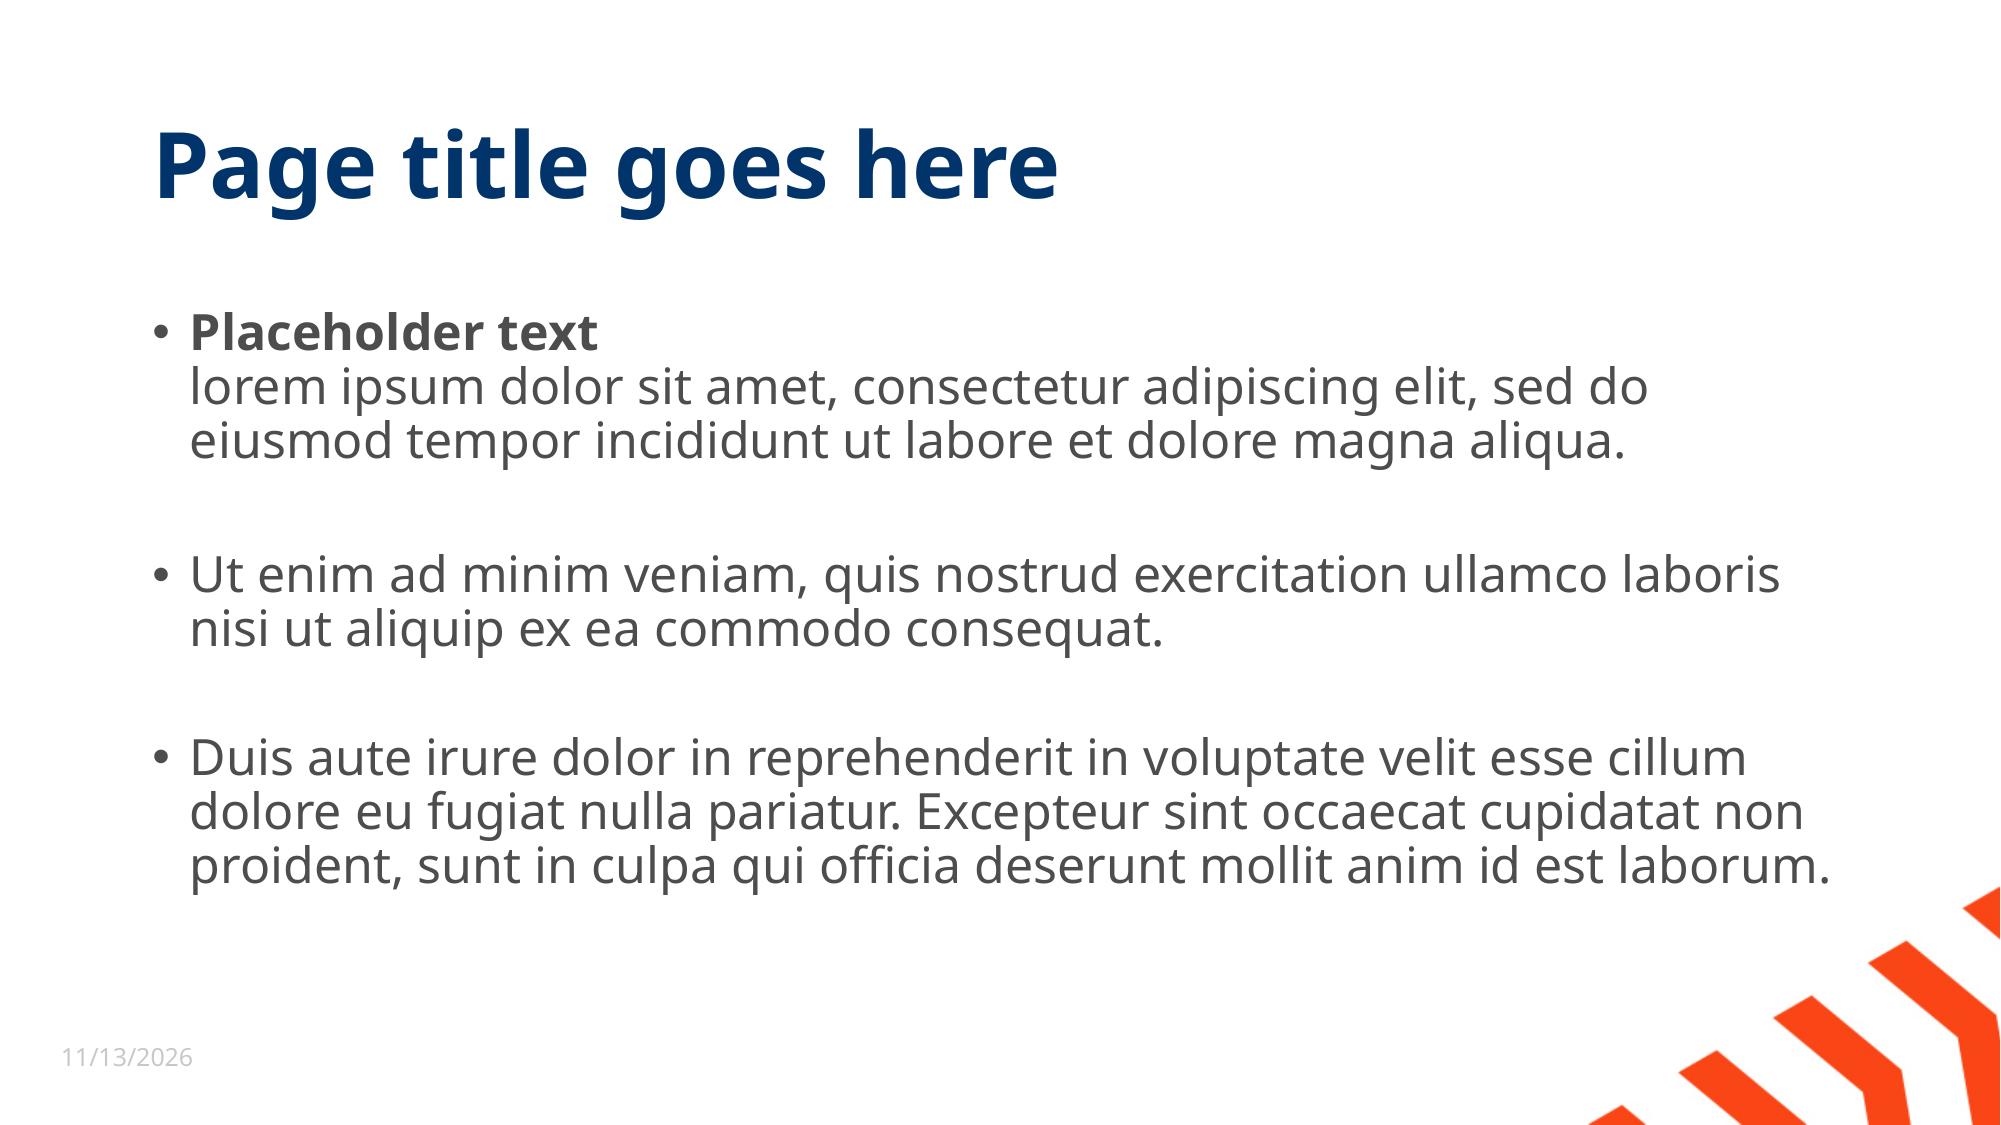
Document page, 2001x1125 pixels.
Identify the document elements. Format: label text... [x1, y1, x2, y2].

title Page title goes here [137, 59, 1863, 278]
list Placeholder text lorem ipsum dolor sit amet, consectetur adipiscing elit, sed do eiusmod tempor incididunt ut labore et dolore magna aliqua. Ut enim ad minim veniam, quis nostrud exercitation ullamco laboris nisi ut aliquip ex ea commodo consequat. Duis aute irure dolor in reprehenderit in voluptate velit esse cillum dolore eu fugiat nulla pariatur. Excepteur sint occaecat cupidatat non proident, sunt in culpa qui officia deserunt mollit anim id est laborum. [137, 299, 1863, 1014]
picture [0, 0, 2001, 1125]
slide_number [45, 1028, 1771, 1089]
